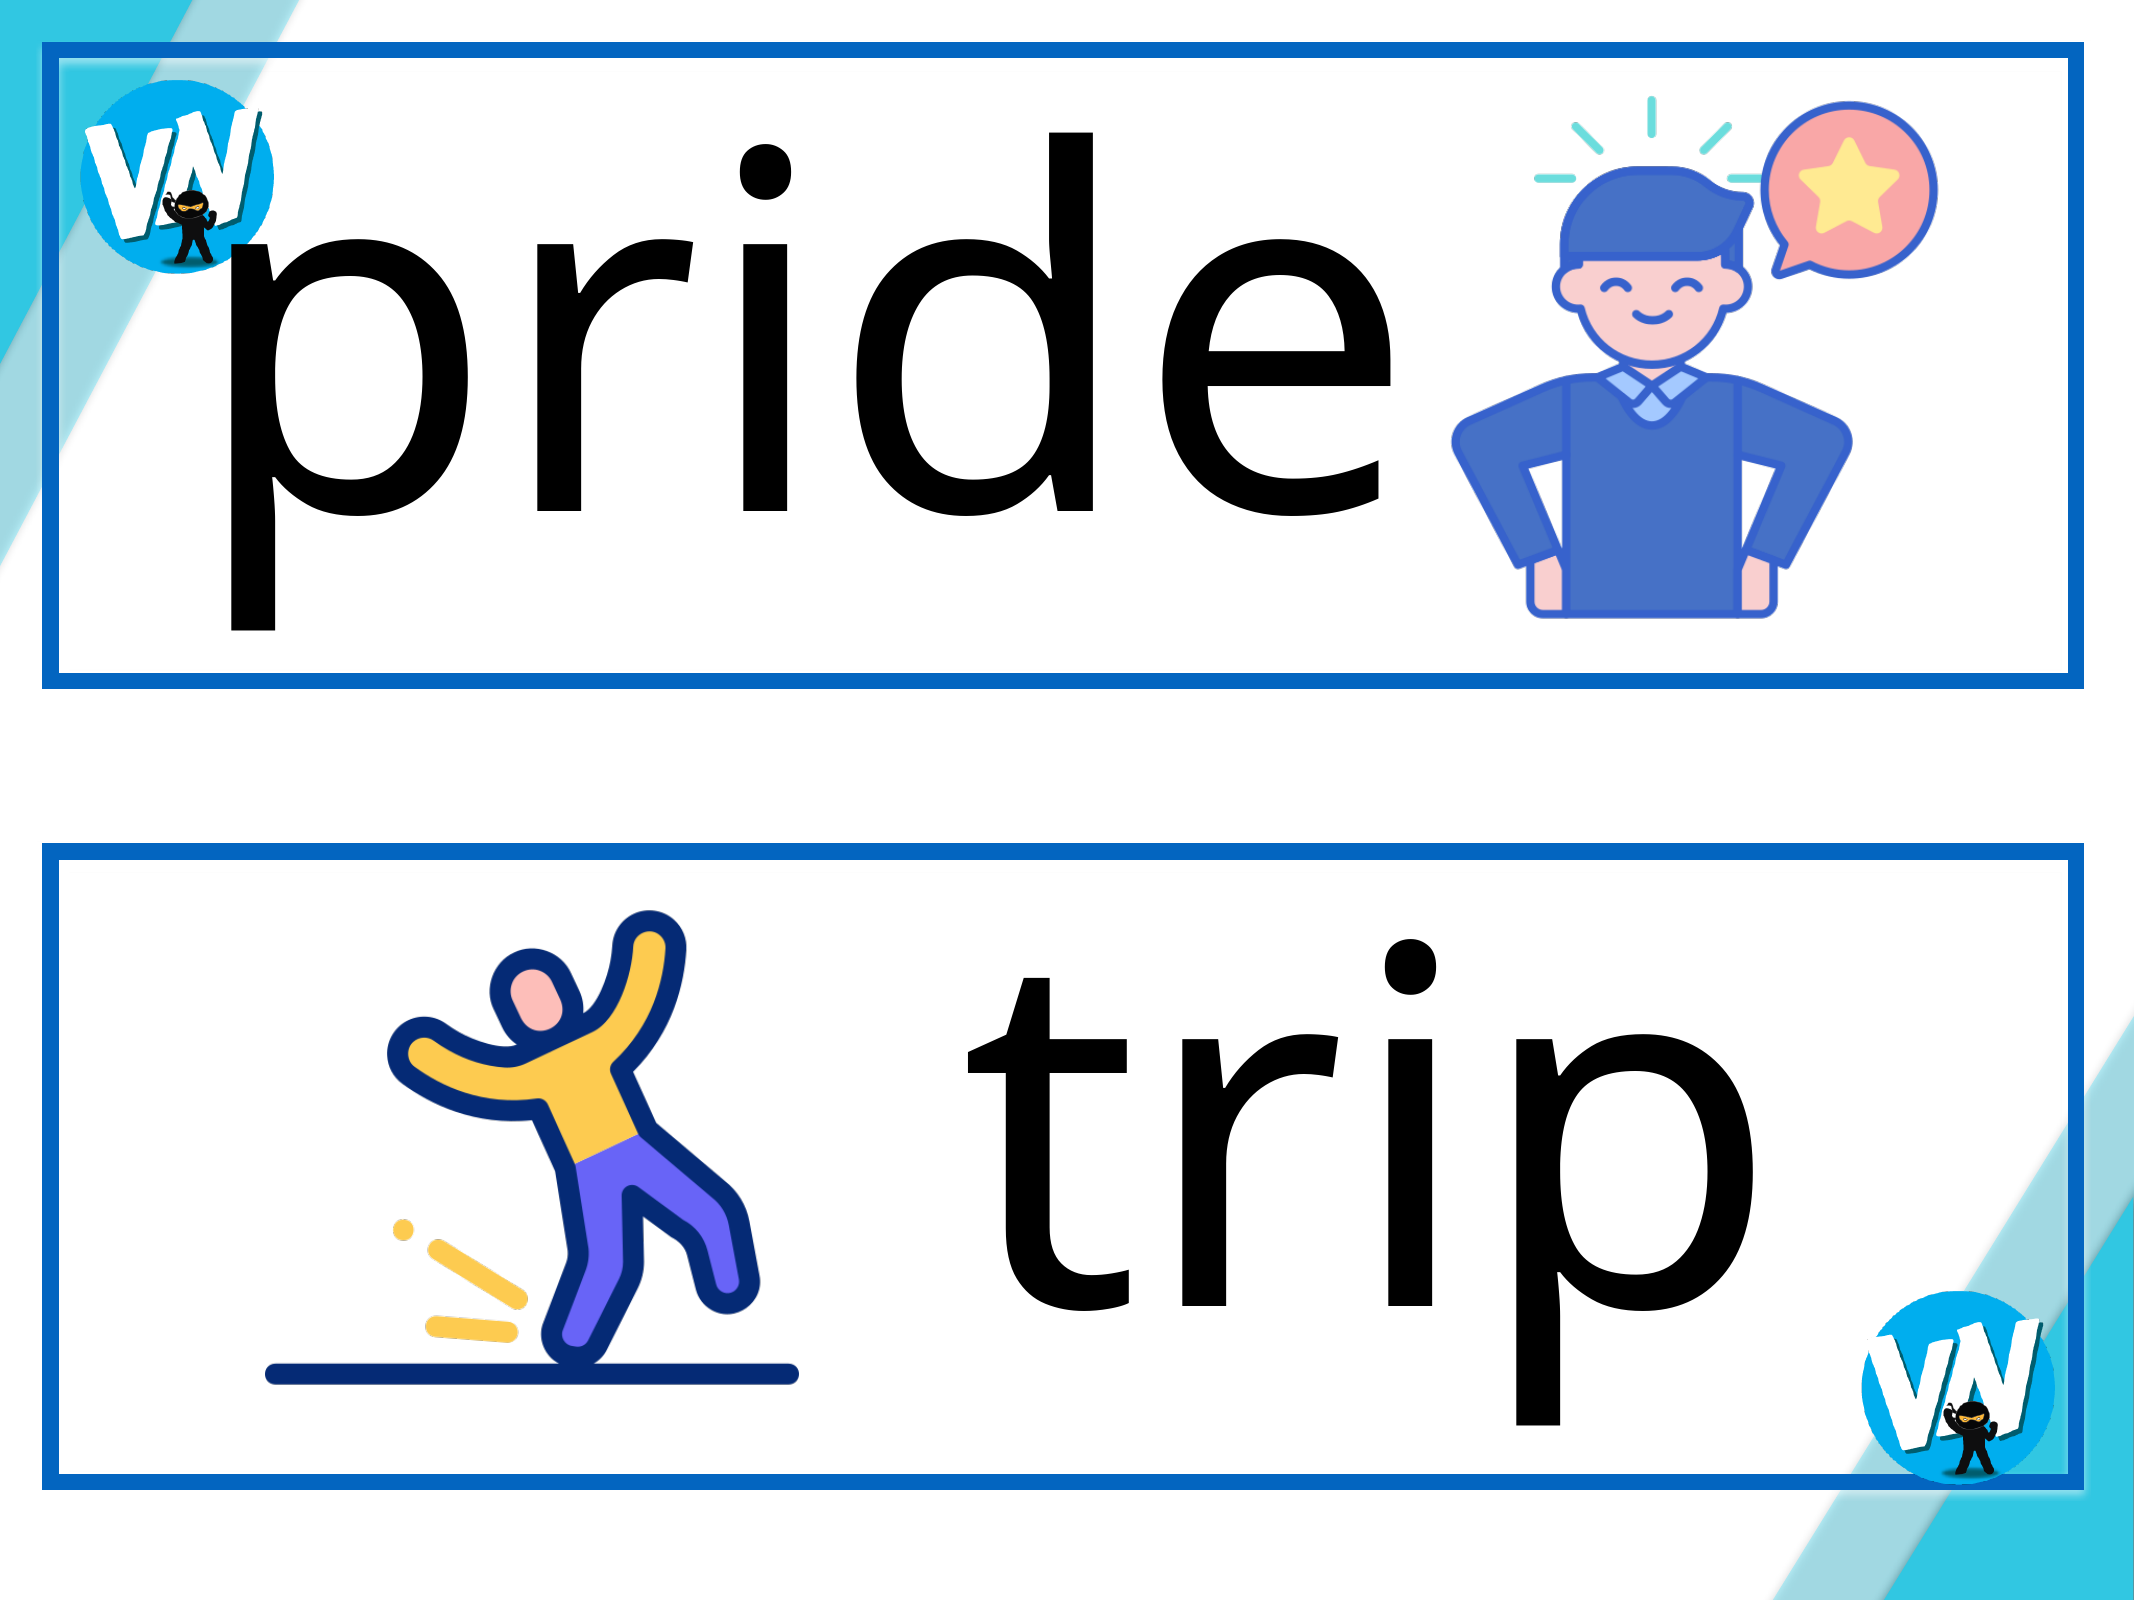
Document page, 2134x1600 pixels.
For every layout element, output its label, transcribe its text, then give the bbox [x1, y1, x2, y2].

picture [265, 880, 800, 1415]
text_box trip [516, 800, 1956, 1415]
text_box pride [180, 4, 1426, 620]
picture [1437, 91, 1972, 626]
text_box [90, 50, 2076, 681]
text_box [90, 851, 1833, 1483]
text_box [0, 0, 81, 1497]
picture [1837, 1288, 2080, 1488]
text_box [1963, 235, 2134, 1600]
picture [57, 77, 299, 278]
